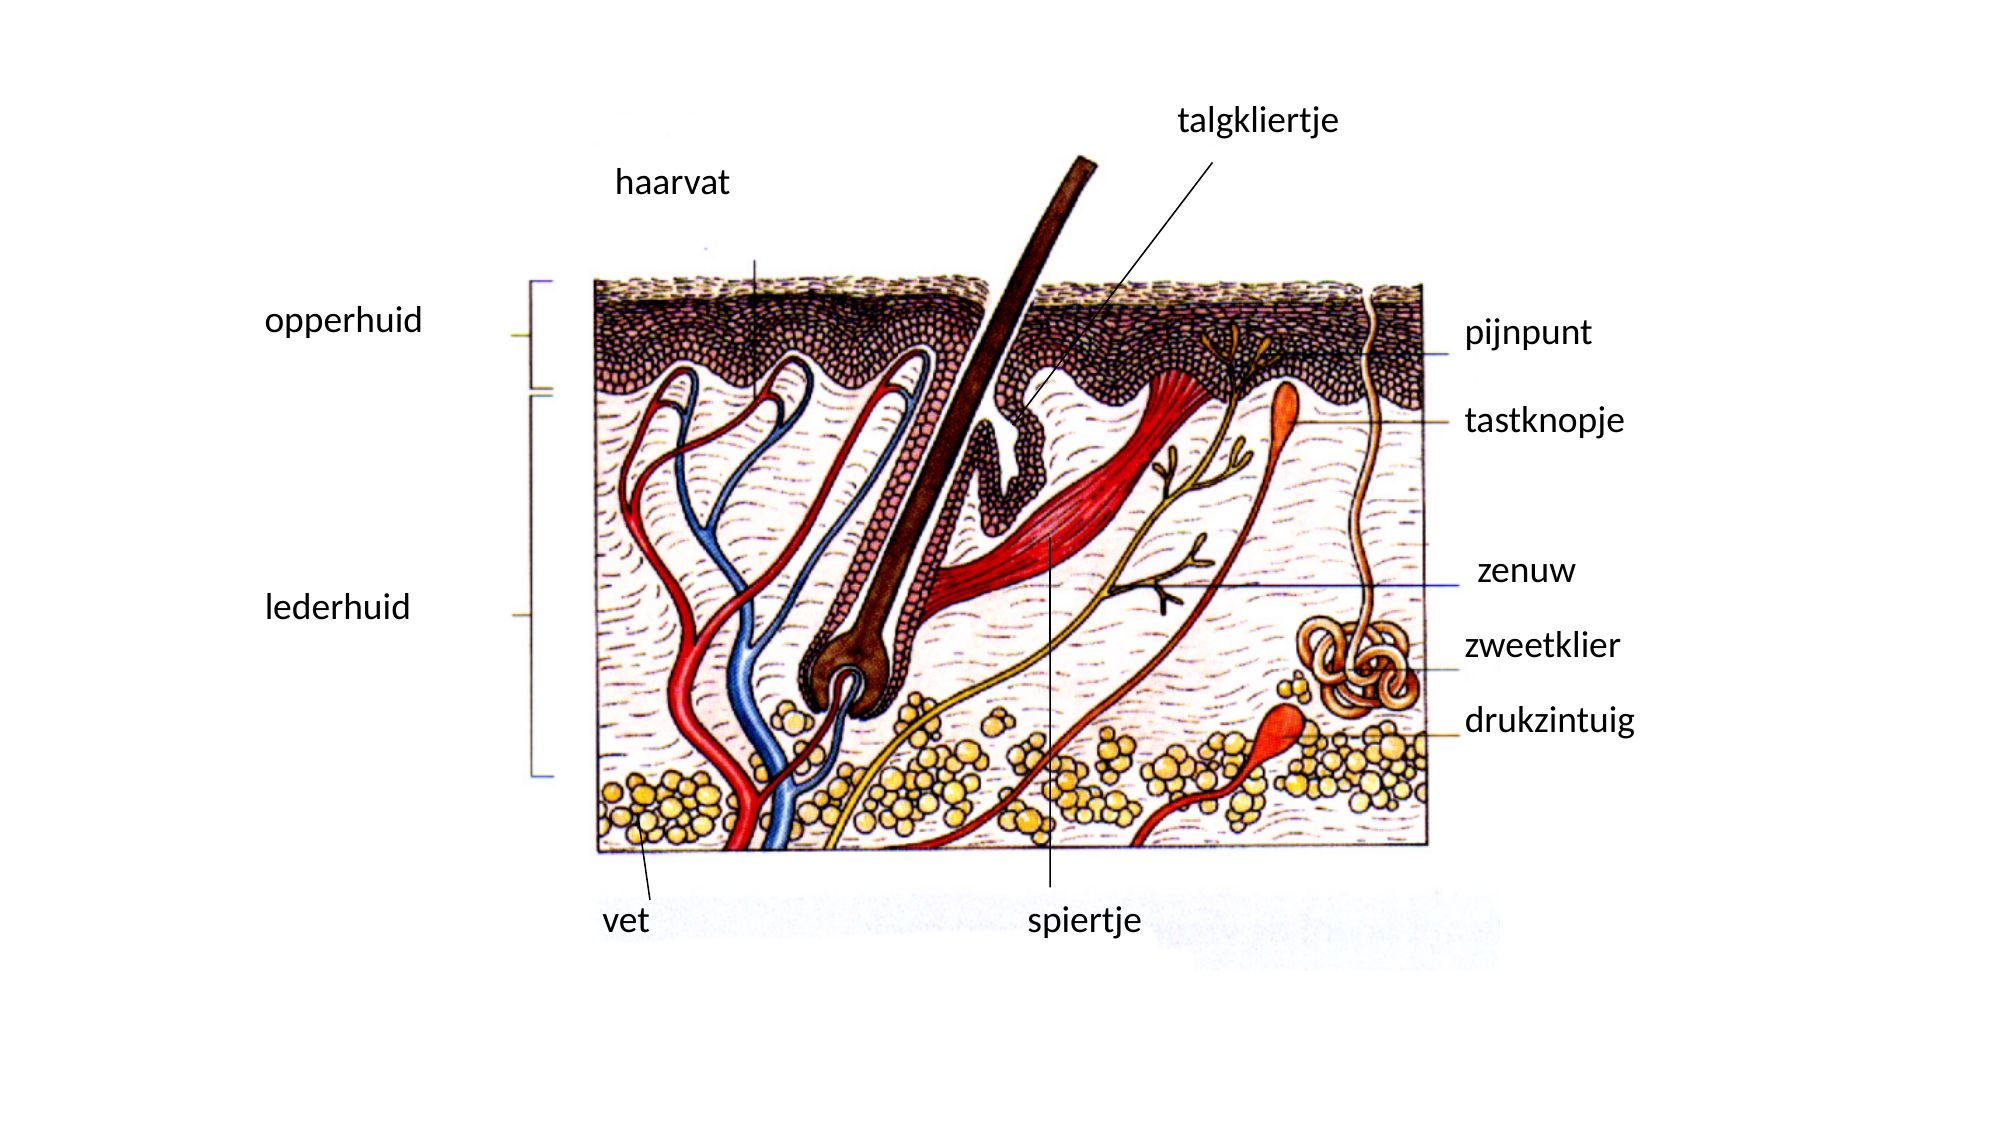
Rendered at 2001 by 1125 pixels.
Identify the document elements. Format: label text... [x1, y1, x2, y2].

text_box talgkliertje [1162, 87, 1463, 112]
text_box pijnpunt [1500, 299, 1688, 360]
picture [499, 112, 1500, 972]
text_box tastknopje [1500, 387, 1750, 448]
text_box zenuw [1500, 537, 1825, 598]
text_box drukzintuig [1500, 687, 1788, 748]
text_box opperhuid [249, 287, 499, 348]
text_box zweetklier [1500, 612, 1825, 673]
text_box lederhuid [249, 574, 499, 635]
